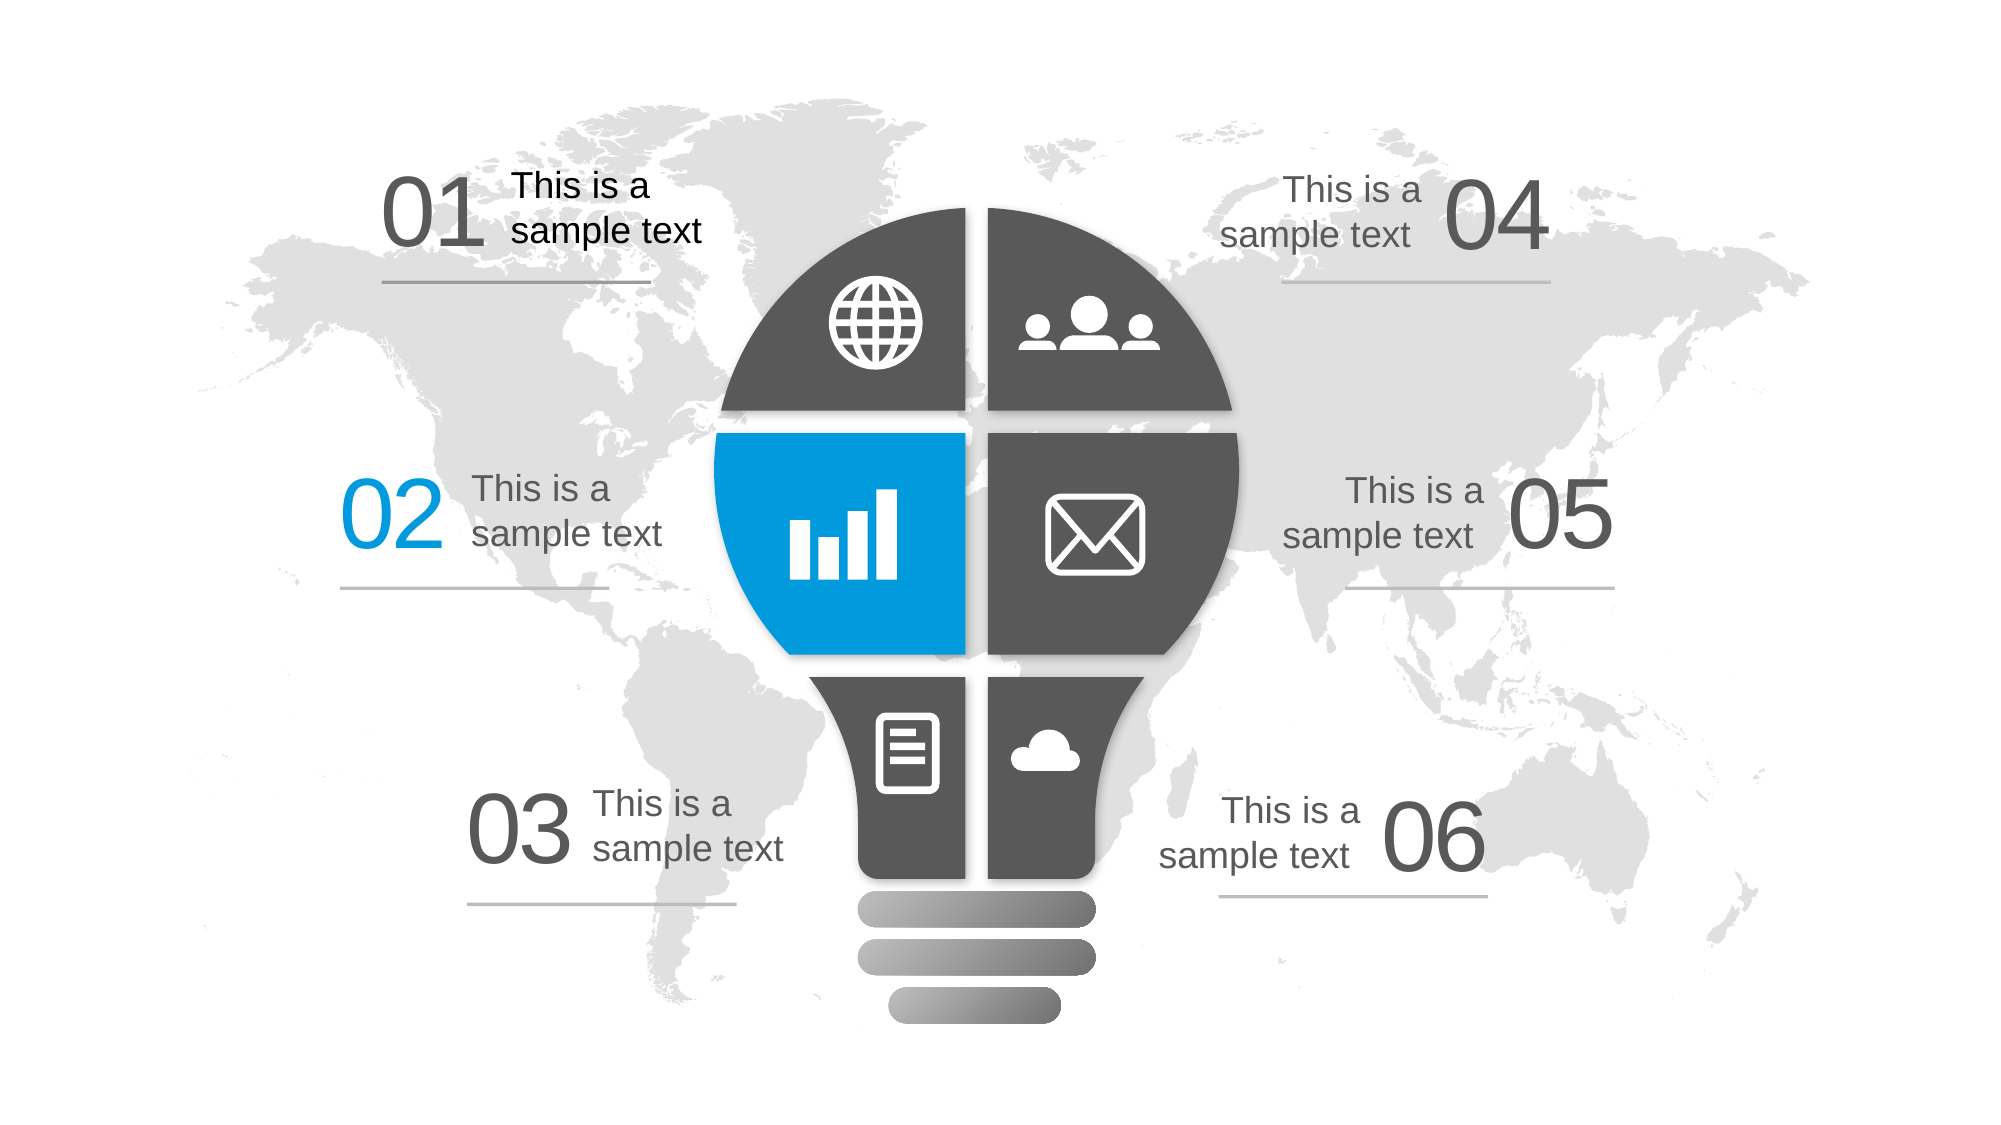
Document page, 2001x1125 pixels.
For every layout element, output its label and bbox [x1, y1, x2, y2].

text_box [1218, 895, 1489, 899]
text_box [339, 586, 610, 590]
text_box [857, 891, 1096, 928]
text_box [1661, 718, 1671, 731]
text_box [789, 520, 811, 580]
text_box [652, 579, 679, 593]
text_box [1375, 128, 1417, 149]
text_box [339, 448, 693, 571]
text_box [1588, 205, 1606, 217]
text_box [1173, 129, 1204, 143]
text_box [381, 280, 652, 284]
text_box [857, 939, 1096, 976]
text_box [987, 207, 1233, 411]
text_box [1024, 137, 1097, 182]
text_box [1059, 335, 1119, 350]
text_box [628, 571, 654, 581]
text_box [1206, 136, 1216, 142]
text_box [655, 885, 729, 902]
text_box [876, 489, 897, 580]
text_box [1705, 868, 1759, 948]
text_box [1653, 709, 1660, 722]
text_box [226, 301, 240, 308]
text_box [818, 537, 839, 580]
text_box [1705, 760, 1715, 772]
text_box [710, 974, 725, 982]
text_box [1610, 904, 1627, 925]
text_box [828, 275, 923, 370]
text_box [890, 728, 916, 737]
text_box [1389, 590, 1535, 741]
text_box [875, 712, 940, 795]
text_box [1278, 956, 1286, 964]
text_box [1576, 185, 1614, 202]
text_box [1199, 149, 1551, 271]
text_box [721, 207, 966, 411]
text_box [1281, 571, 1294, 576]
text_box [1262, 448, 1615, 571]
text_box [1010, 729, 1080, 771]
text_box [284, 570, 296, 577]
text_box [1547, 684, 1648, 740]
text_box [634, 588, 645, 592]
text_box [714, 433, 966, 655]
text_box [1752, 773, 1760, 780]
text_box [1345, 586, 1615, 590]
text_box [1121, 340, 1161, 350]
text_box [1025, 314, 1051, 339]
text_box [197, 388, 208, 392]
text_box [683, 98, 928, 316]
text_box [890, 756, 926, 765]
text_box [515, 571, 558, 586]
text_box [888, 987, 1061, 1024]
text_box [467, 763, 815, 885]
text_box [809, 677, 966, 879]
text_box [1616, 192, 1638, 201]
text_box [1281, 280, 1551, 284]
text_box [646, 907, 706, 1005]
text_box [1379, 571, 1467, 586]
text_box [1045, 493, 1146, 576]
text_box [1138, 771, 1489, 893]
text_box [1295, 571, 1361, 654]
text_box [553, 126, 597, 146]
text_box [1218, 128, 1264, 143]
text_box [1489, 739, 1650, 897]
text_box [890, 742, 926, 751]
text_box [974, 487, 984, 658]
text_box [1695, 789, 1711, 804]
text_box [210, 386, 221, 390]
text_box [577, 571, 599, 586]
text_box [1213, 124, 1238, 136]
text_box [987, 433, 1240, 655]
text_box [467, 902, 737, 907]
text_box [576, 104, 710, 146]
text_box [1533, 670, 1542, 689]
text_box [966, 219, 1810, 552]
text_box [1070, 295, 1108, 333]
text_box [1222, 560, 1240, 591]
text_box [847, 511, 868, 580]
text_box [987, 677, 1145, 879]
text_box [1535, 698, 1550, 705]
text_box [527, 590, 826, 763]
text_box [242, 233, 728, 448]
text_box [381, 146, 733, 268]
text_box [237, 373, 255, 384]
text_box [1018, 340, 1057, 350]
text_box [295, 578, 301, 586]
text_box [1128, 314, 1153, 339]
text_box [811, 993, 821, 1000]
text_box [1019, 626, 1203, 856]
